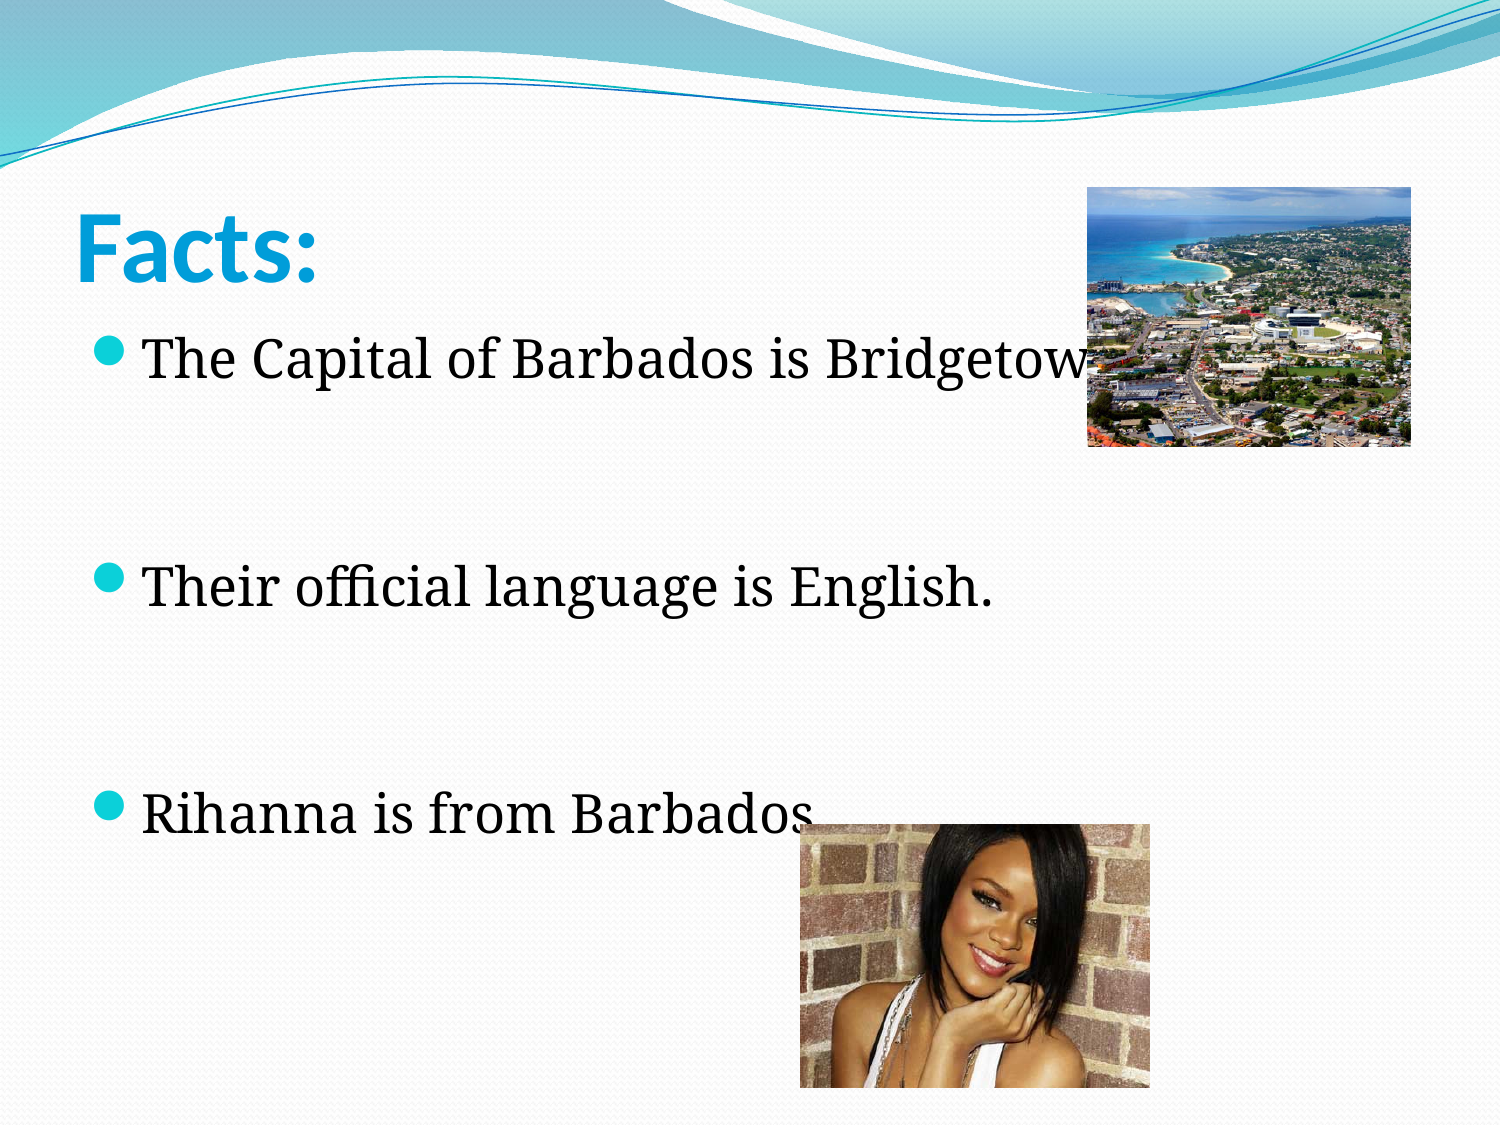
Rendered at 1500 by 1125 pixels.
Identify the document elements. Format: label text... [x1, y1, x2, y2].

picture [799, 824, 1151, 1088]
title Facts: [75, 115, 1425, 303]
list The Capital of Barbados is Bridgetown. Their official language is English. Rihanna is from Barbados [75, 317, 1425, 1038]
picture [1087, 187, 1412, 447]
